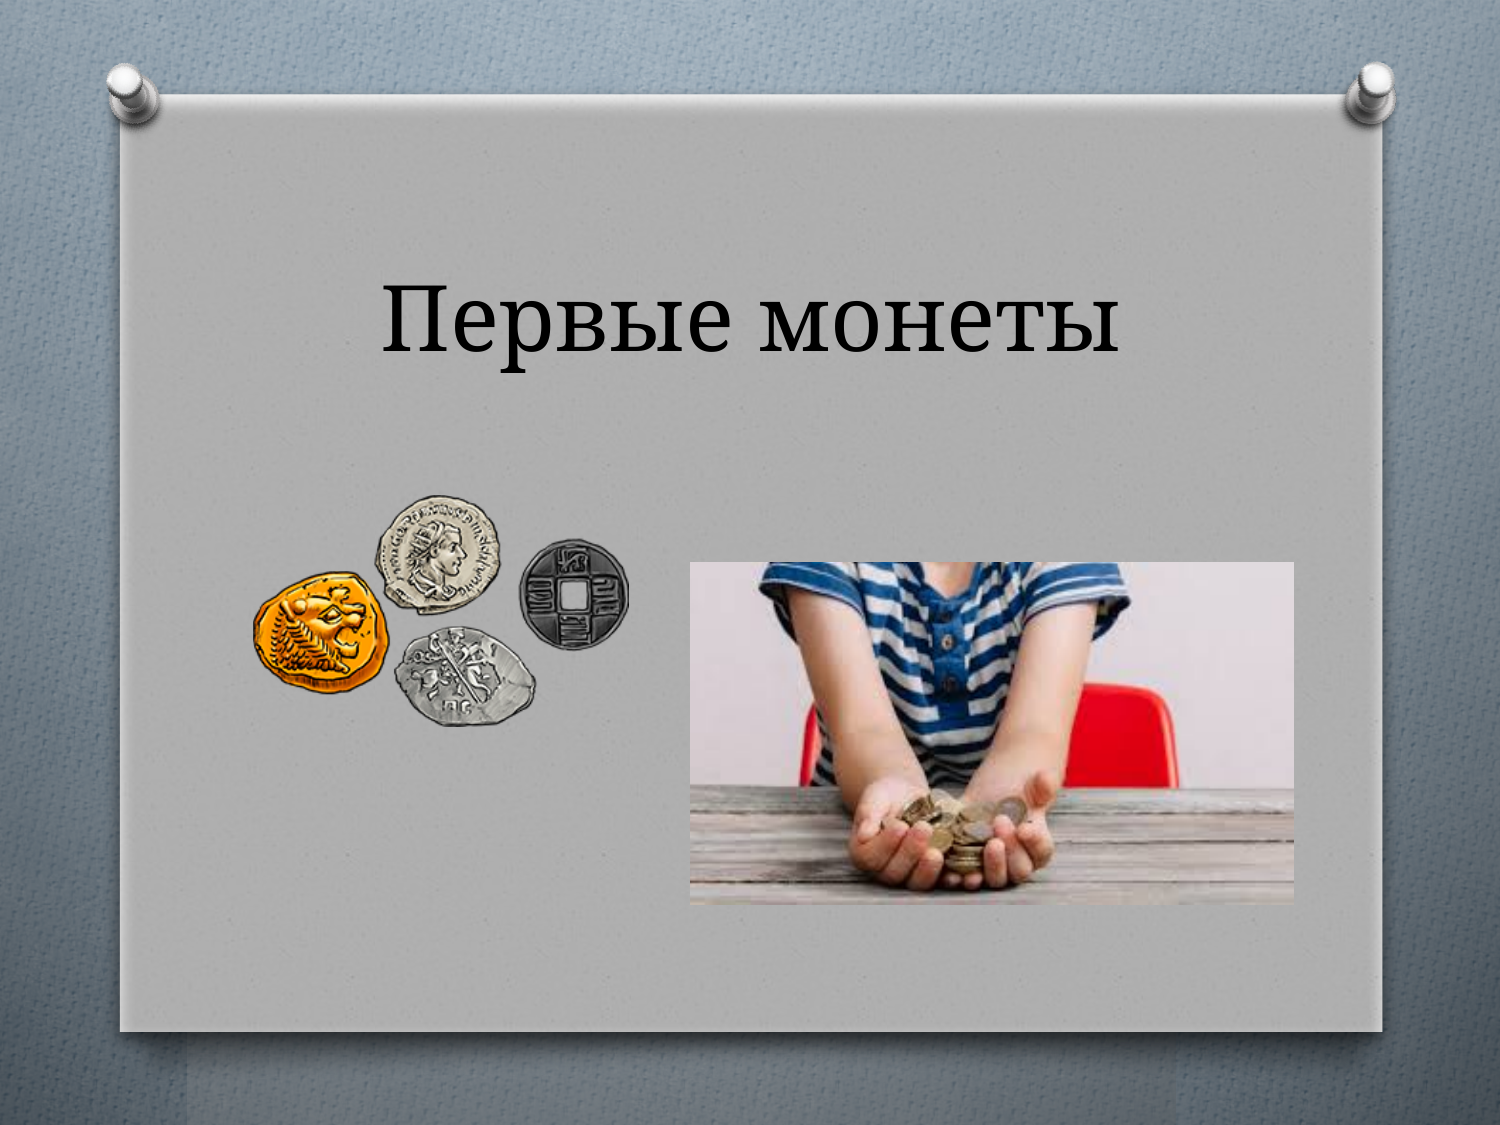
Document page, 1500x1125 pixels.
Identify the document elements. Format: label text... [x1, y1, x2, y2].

title Первые монеты [179, 134, 1323, 386]
picture [1317, 35, 1439, 156]
picture [253, 495, 629, 727]
picture [690, 562, 1294, 906]
picture [75, 29, 198, 153]
